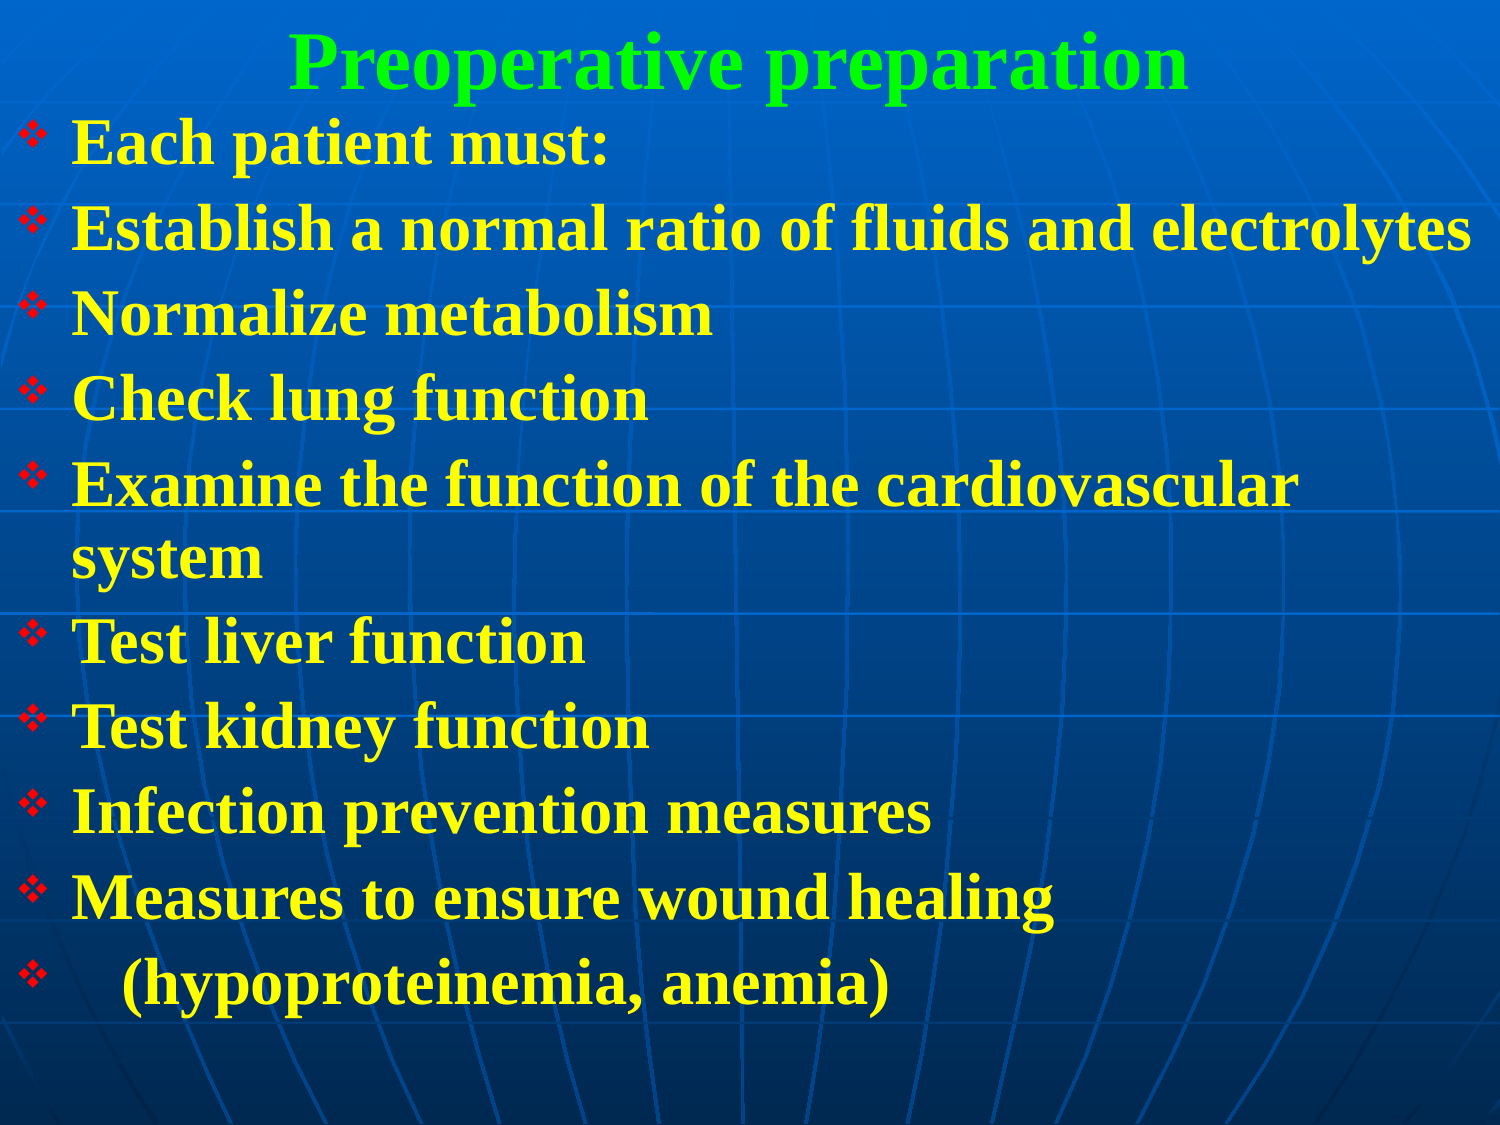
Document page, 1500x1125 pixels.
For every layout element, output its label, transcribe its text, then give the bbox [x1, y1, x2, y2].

list Each patient must: Establish a normal ratio of fluids and electrolytes Normalize metabolism Check lung function Examine the function of the cardiovascular system Test liver function Test kidney function Infection prevention measures Measures to ensure wound healing (hypoproteinemia, anemia) [0, 99, 1500, 1125]
title Preoperative preparation [0, 0, 1500, 99]
